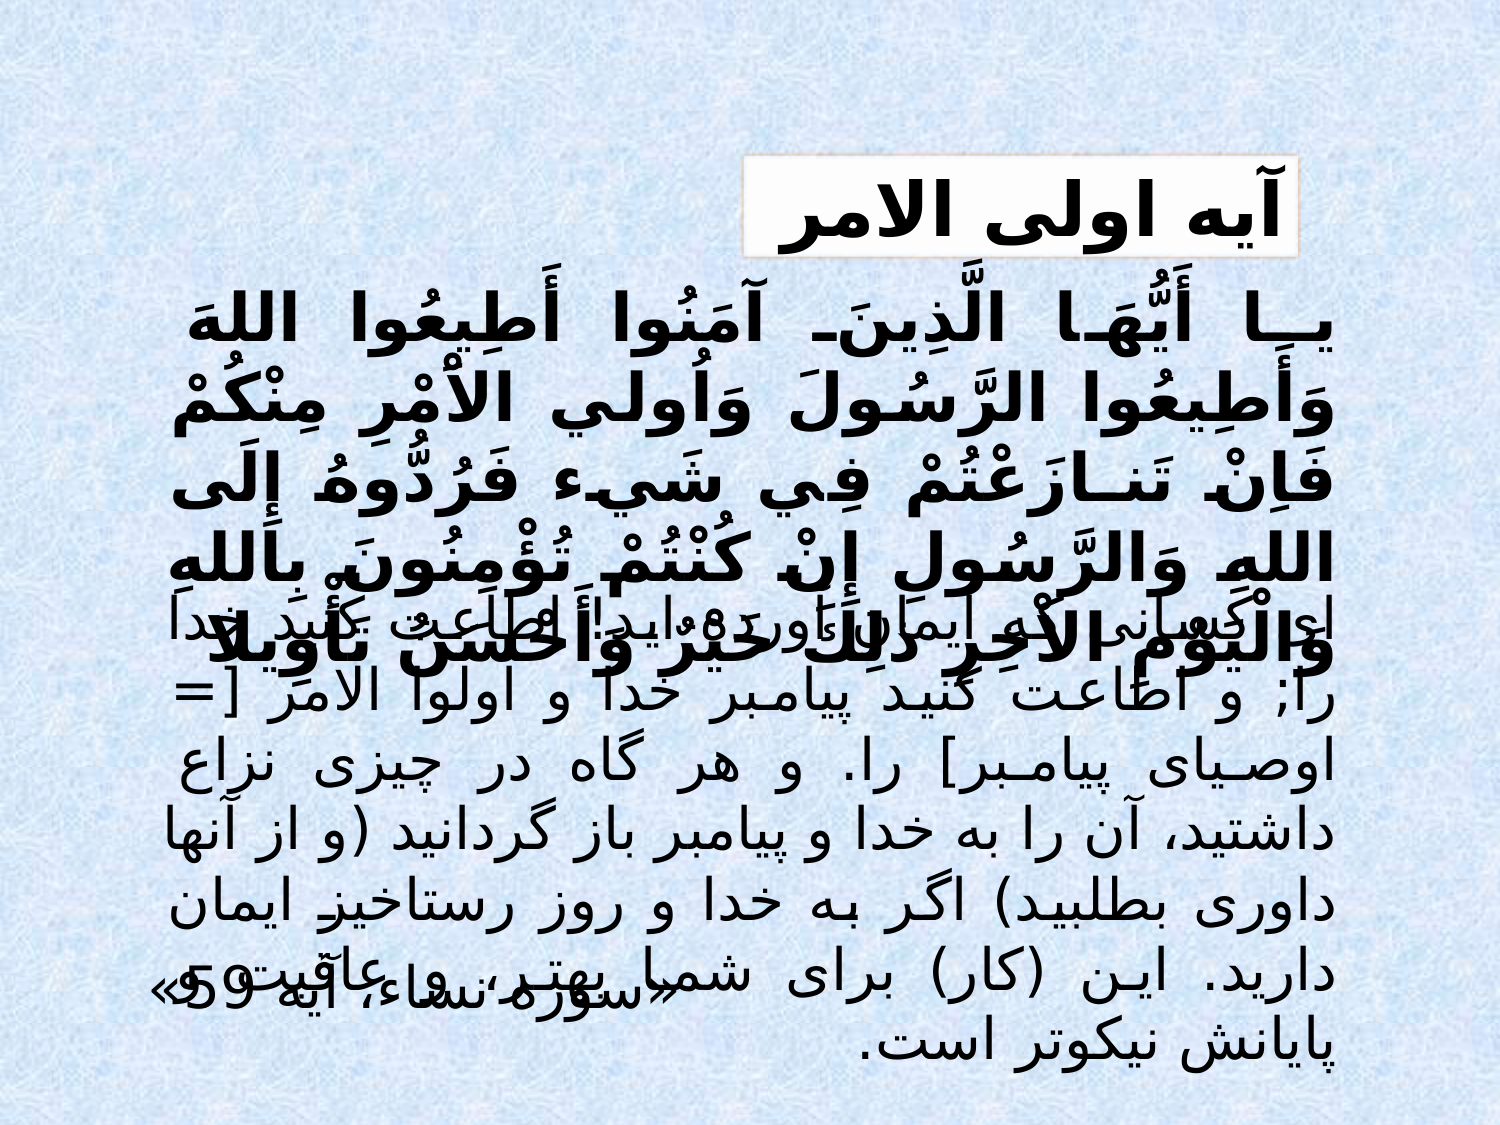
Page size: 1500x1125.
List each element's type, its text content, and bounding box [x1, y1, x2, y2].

text_box اى كسانى كه ايمان آورده ايد! اطاعت كنيد خدا را; و اطاعت كنيد پيامبر خدا و اولوا الامر [= اوصياى پيامبر] را. و هر گاه در چيزى نزاع داشتيد، آن را به خدا و پيامبر باز گردانيد (و از آنها داورى بطلبيد) اگر به خدا و روز رستاخيز ايمان داريد. اين (كار) براى شما بهتر، و عاقبت و پايانش نيكوتر است. [147, 574, 1353, 1079]
text_box يـا أَيُّهَا الَّذِينَ آمَنُوا أَطِيعُوا اللهَ وَأَطِيعُوا الرَّسُولَ وَاُولي الاَْمْرِ مِنْكُمْ فَاِنْ تَنـازَعْتُمْ فِي شَيء فَرُدُّوهُ إِلَى اللهِ وَالرَّسُولِ إِنْ كُنْتُمْ تُؤْمِنُونَ بِاللهِ وَالْيَوْمِ الاْخِرِ ذلِكَ خَيْرٌ وَأَحْسَنُ تَأْوِيلا [147, 267, 1353, 574]
picture [0, 0, 1500, 1125]
text_box آيه اولى الامر [748, 160, 1293, 252]
text_box «سوره نساء، آيه 59» [132, 942, 697, 1028]
